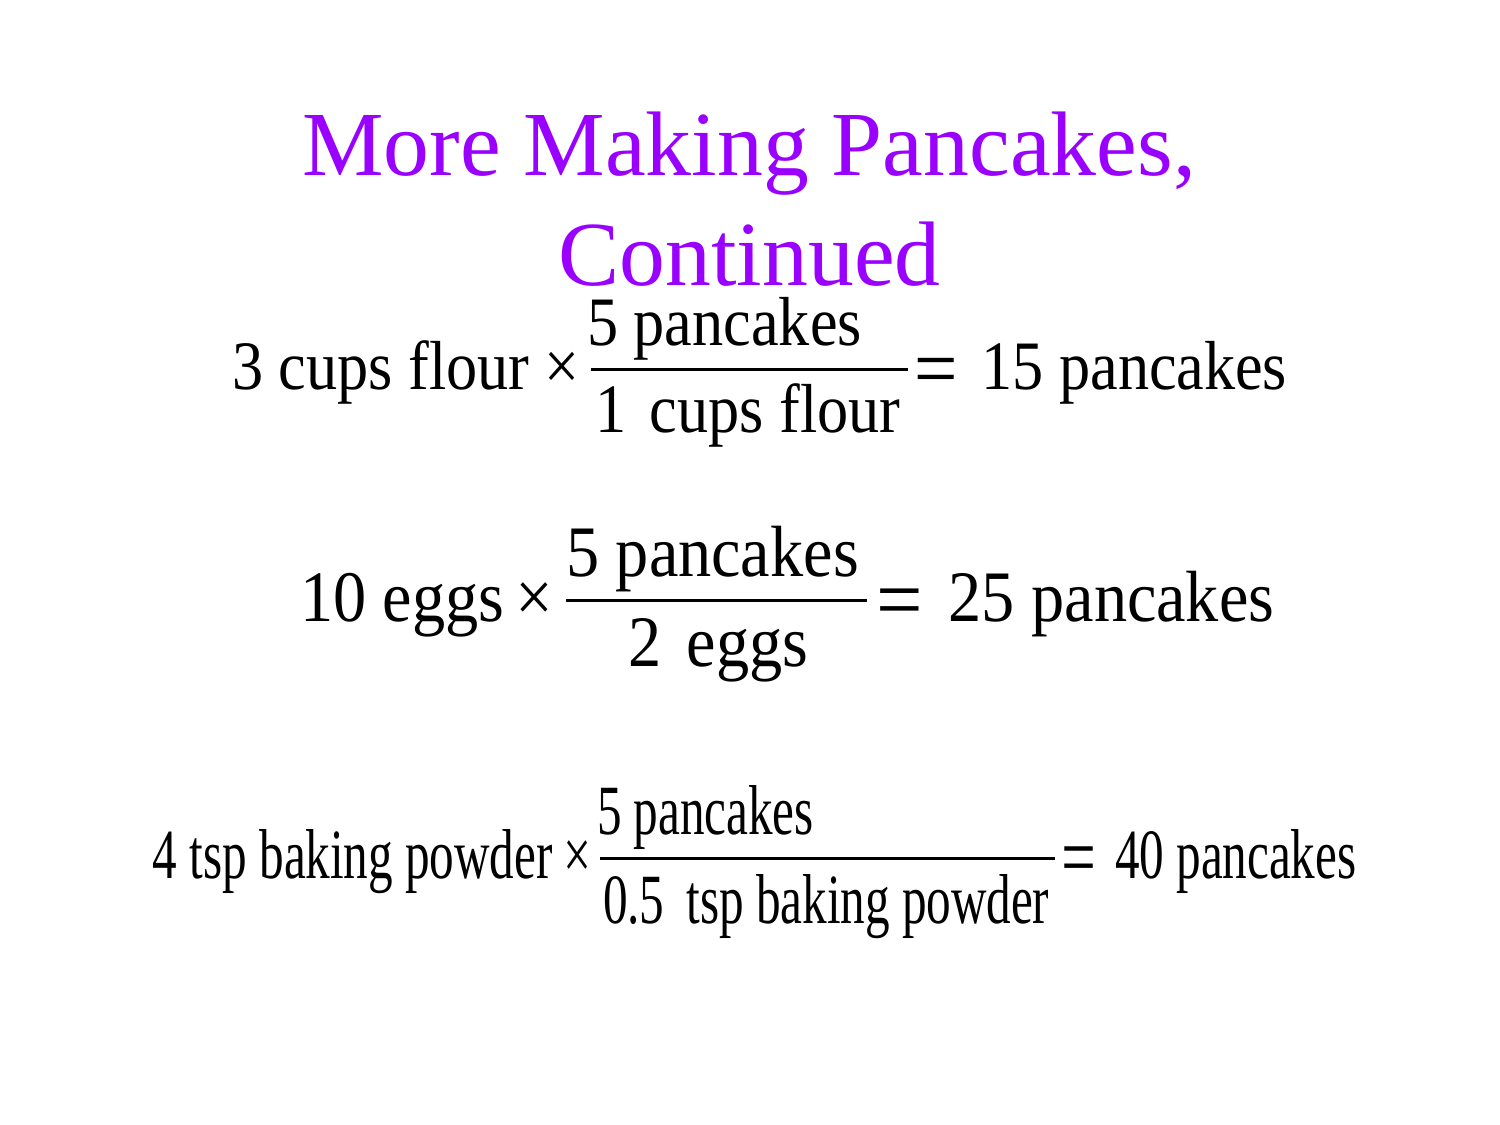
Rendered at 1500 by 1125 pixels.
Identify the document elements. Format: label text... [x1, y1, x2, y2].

text_box More Making Pancakes, Continued [112, 99, 1388, 288]
